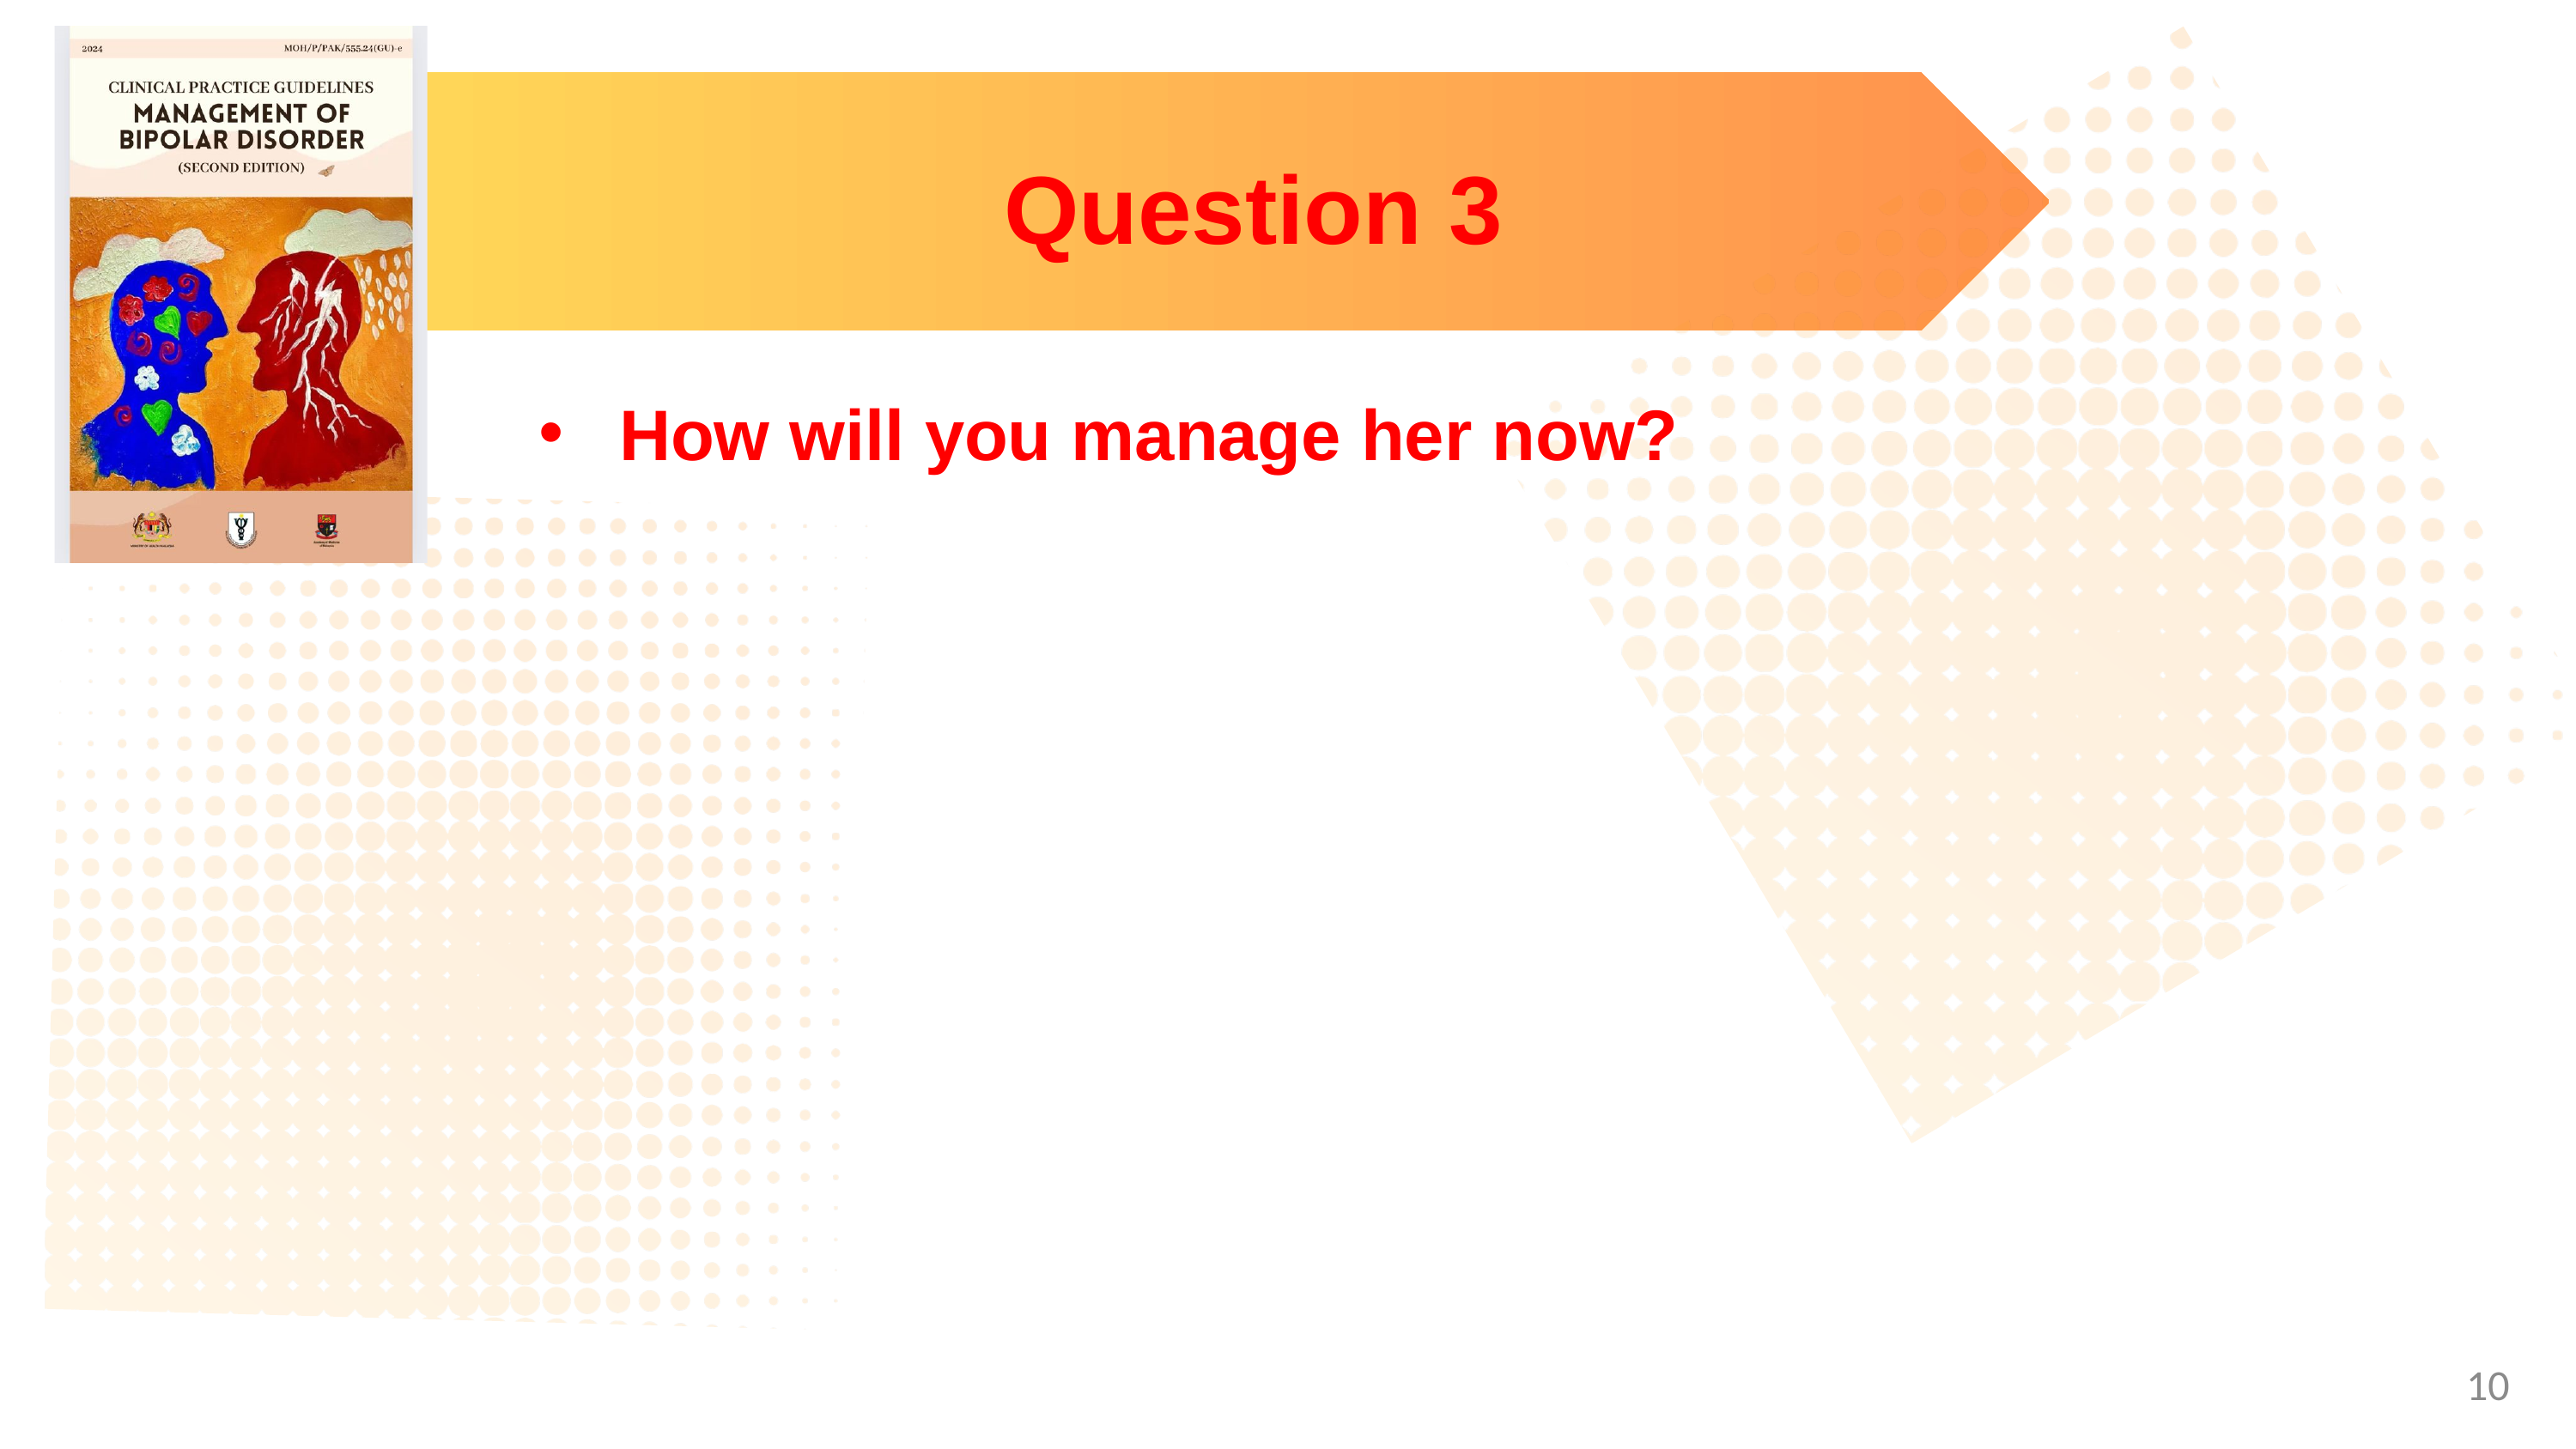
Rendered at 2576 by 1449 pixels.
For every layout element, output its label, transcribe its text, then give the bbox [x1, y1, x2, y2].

slide_number 10 [2221, 1357, 2523, 1410]
text_box [43, 496, 870, 1331]
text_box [240, 72, 2049, 331]
text_box How will you manage her now? [526, 382, 1911, 482]
text_box [54, 26, 428, 563]
text_box [1518, 26, 2576, 1144]
